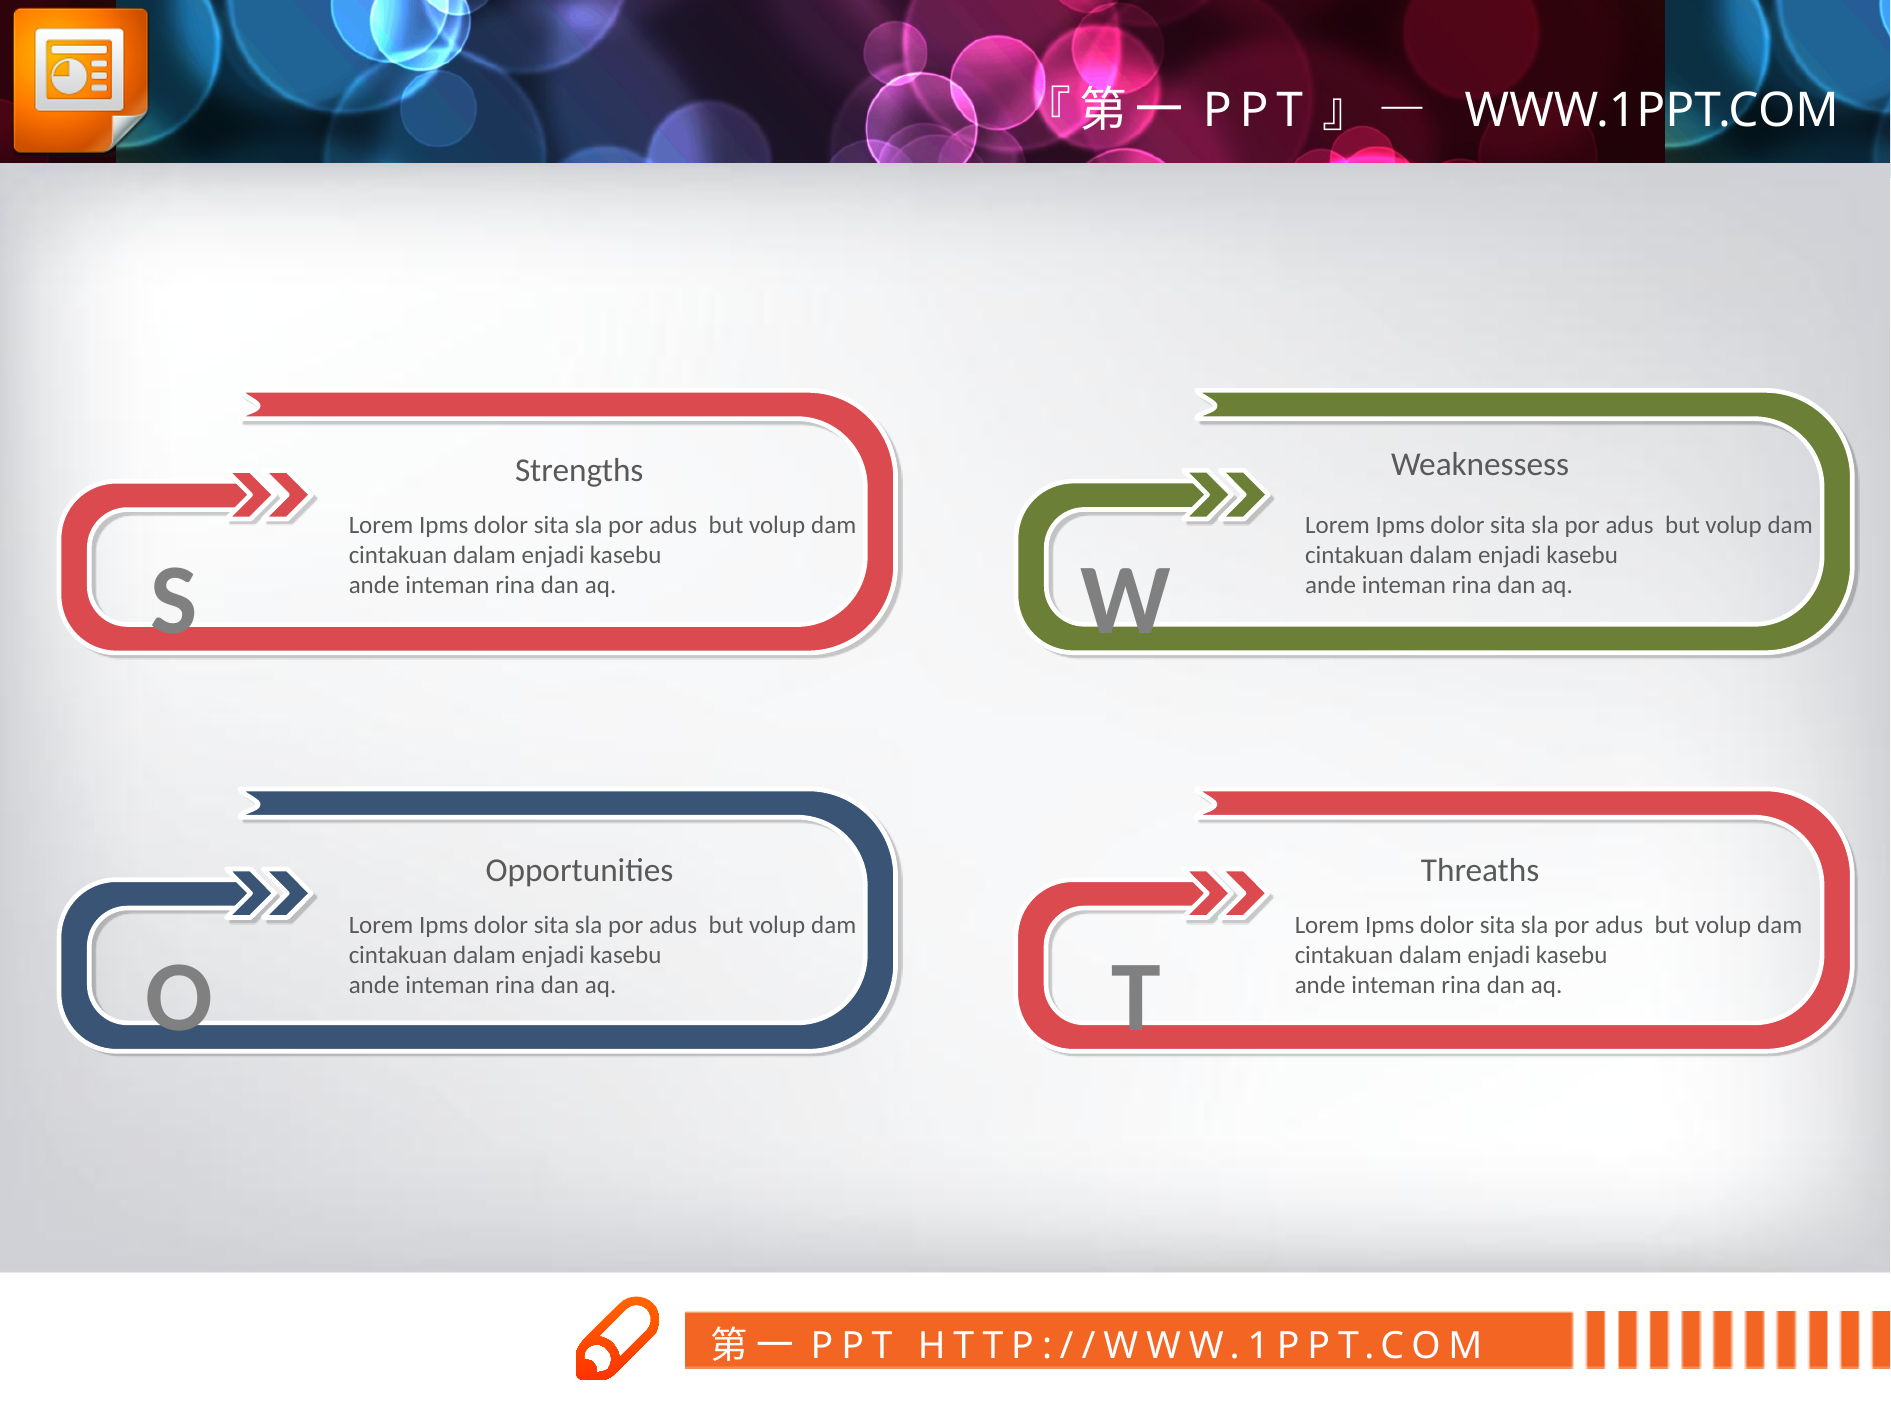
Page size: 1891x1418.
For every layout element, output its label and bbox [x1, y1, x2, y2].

text_box [1015, 788, 1853, 1052]
text_box [58, 788, 896, 1052]
picture [685, 1311, 1891, 1369]
text_box [1015, 390, 1853, 653]
picture [0, 0, 1891, 1275]
text_box [58, 390, 896, 654]
